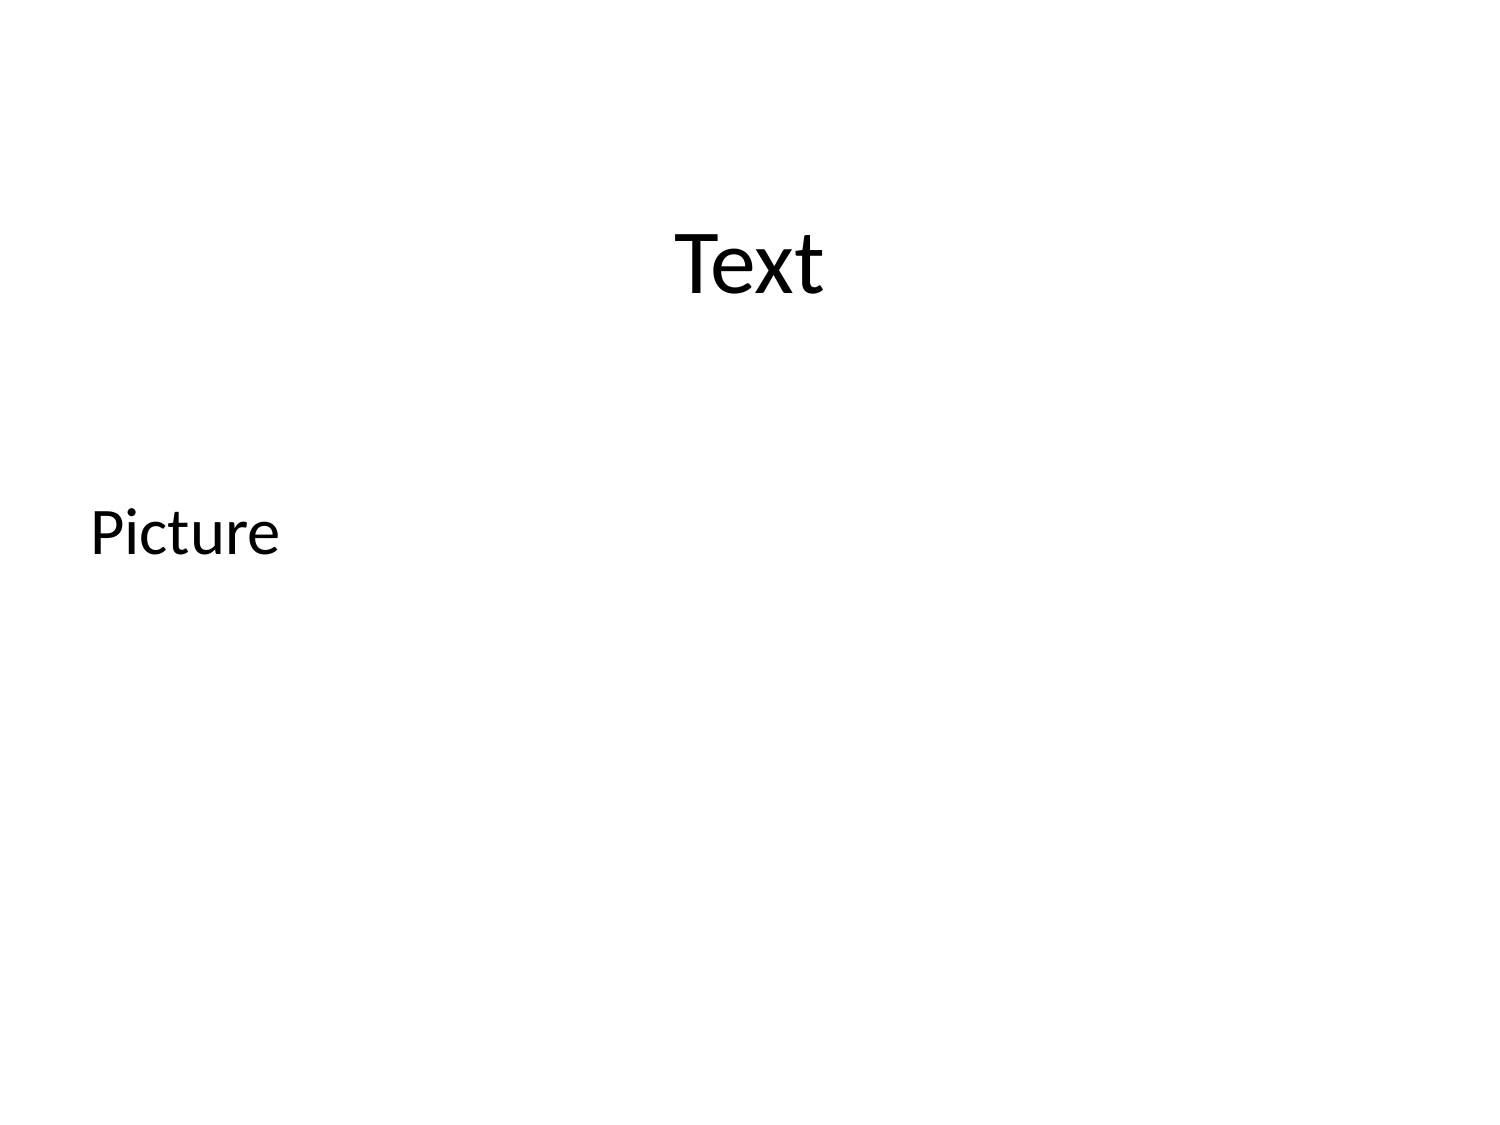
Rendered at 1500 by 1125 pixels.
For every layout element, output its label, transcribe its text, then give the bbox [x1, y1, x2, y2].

list Picture [75, 480, 1425, 1005]
title Text [75, 45, 1425, 469]
